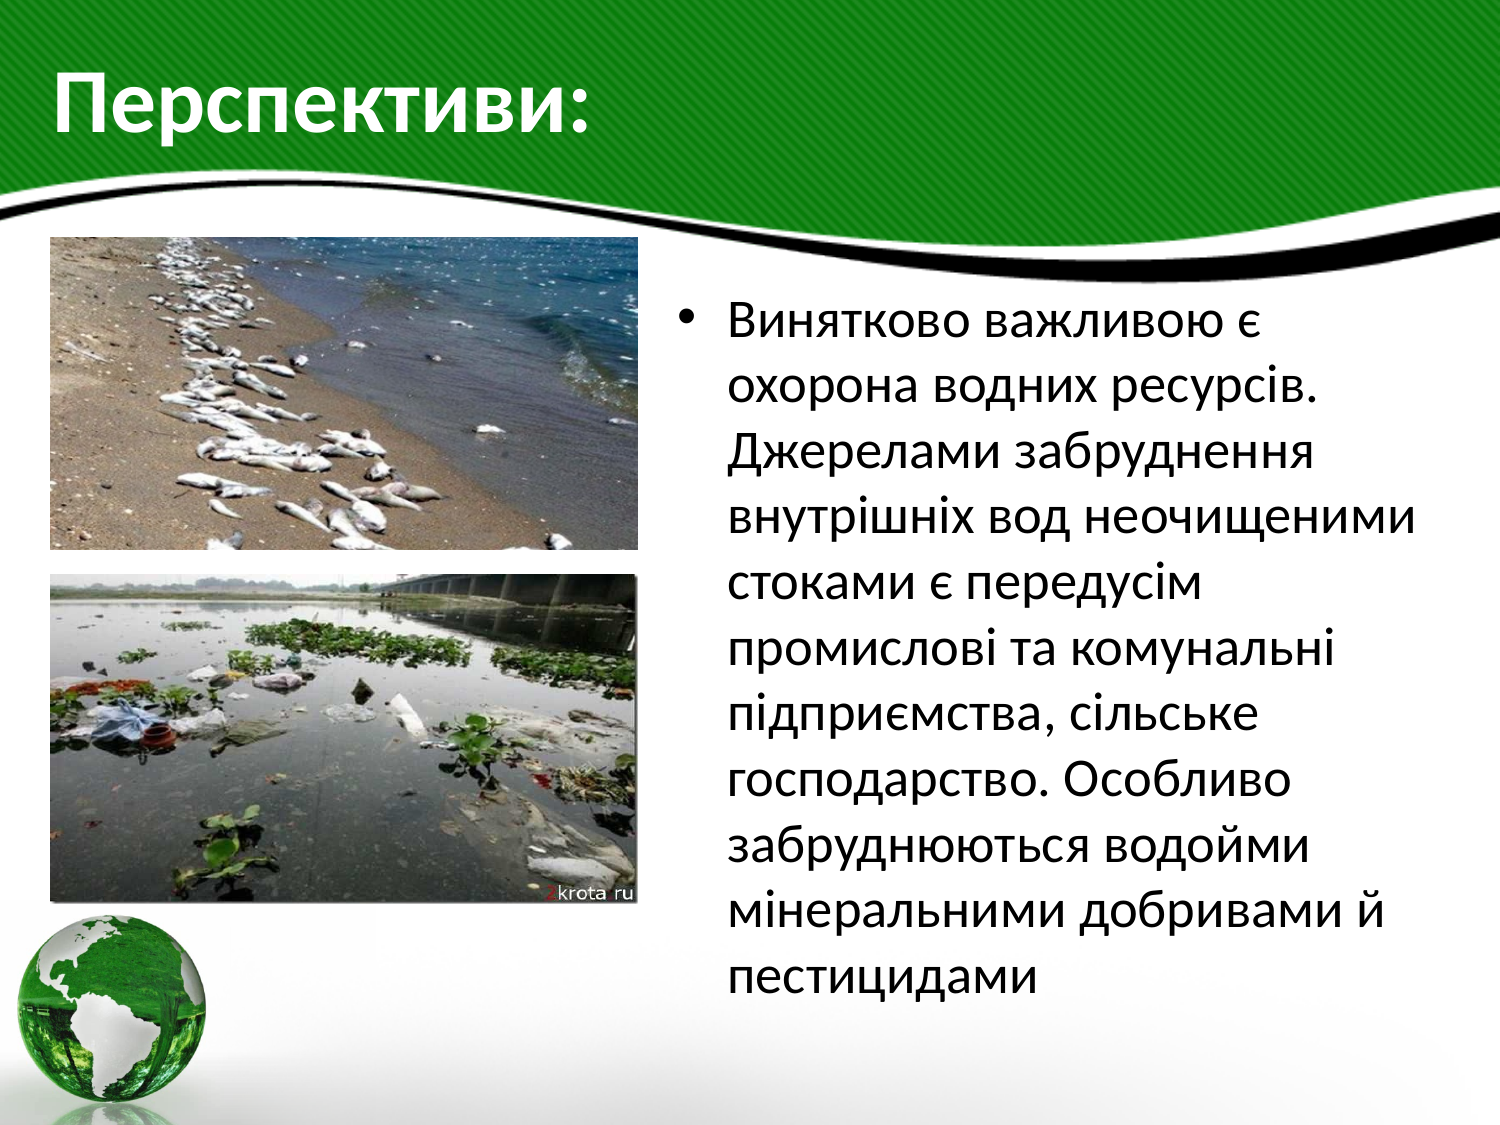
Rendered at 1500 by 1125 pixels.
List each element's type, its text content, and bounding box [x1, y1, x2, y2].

title Перспективи: [37, 8, 1463, 183]
list Винятково важливою є охорона водних ресурсів. Джерелами забруднення внутрішніх вод неочищеними стоками є передусім промислові та комунальні підприємства, сільське господарство. Особливо забруднюються водойми мінеральними добривами й пестицидами [662, 274, 1463, 1026]
picture [0, 0, 1500, 1125]
